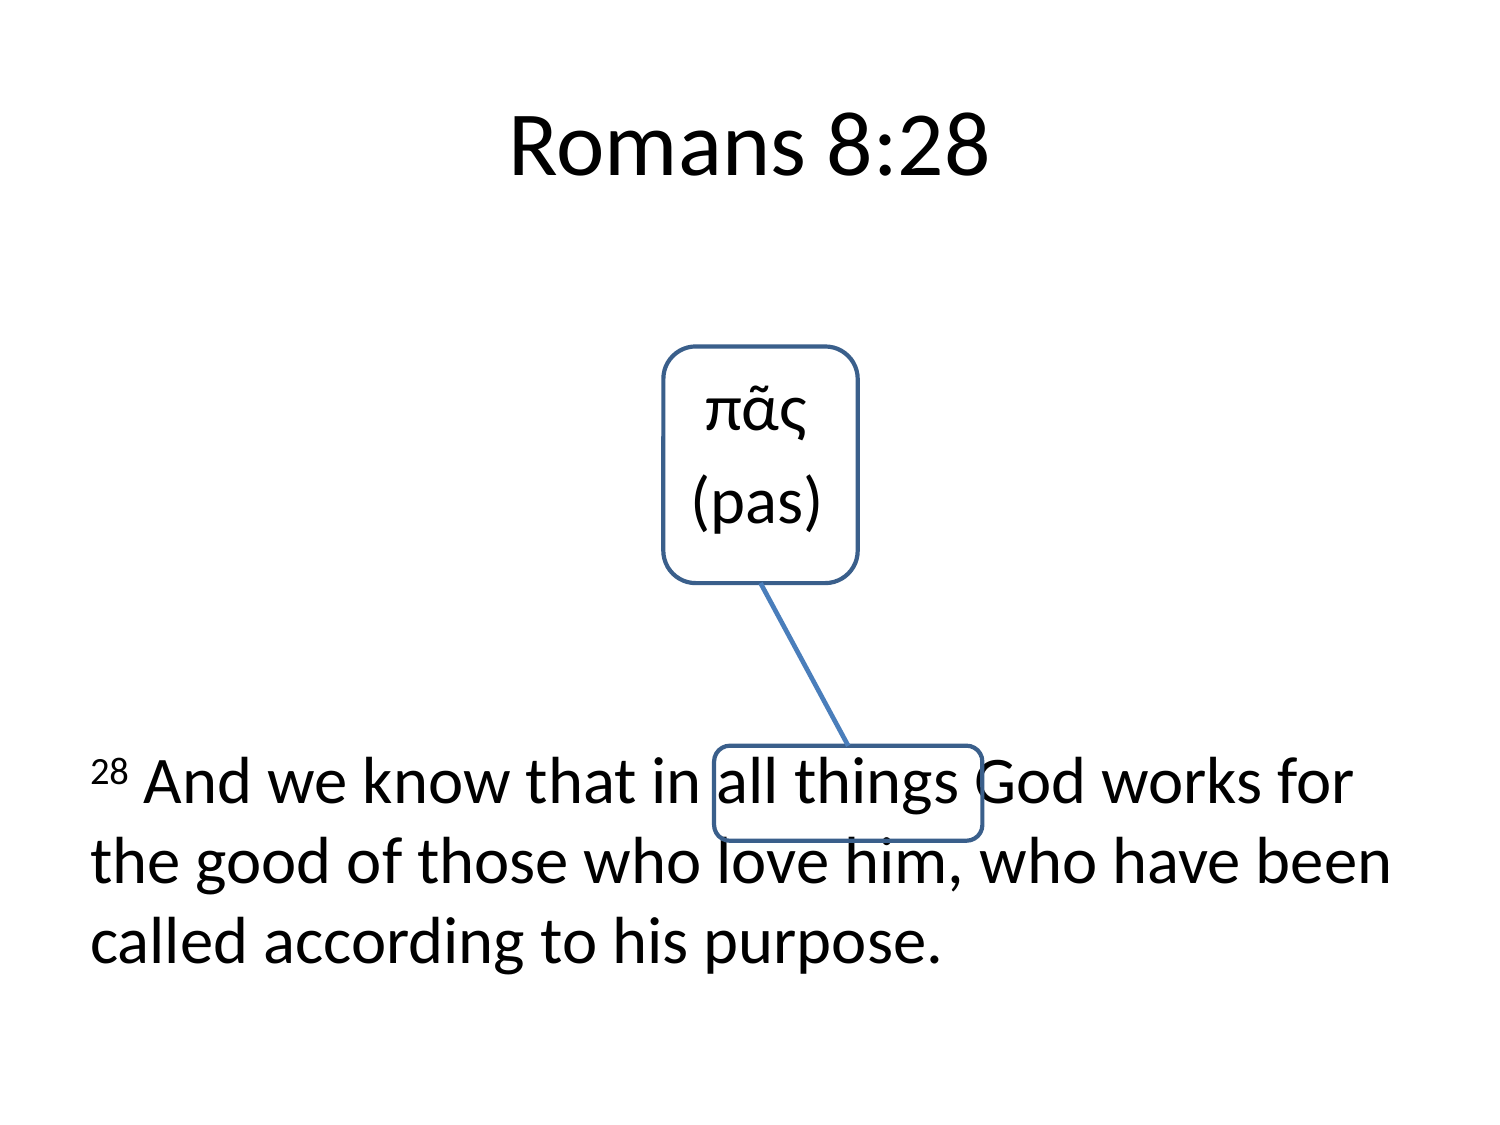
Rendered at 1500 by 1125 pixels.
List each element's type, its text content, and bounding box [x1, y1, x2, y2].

list πᾶς (pas) 28 And we know that in all things God works for the good of those who love him, who have been called according to his purpose. [75, 262, 1425, 1005]
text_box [760, 582, 849, 747]
text_box [661, 344, 860, 586]
title Romans 8:28 [75, 45, 1425, 233]
text_box [711, 743, 985, 843]
